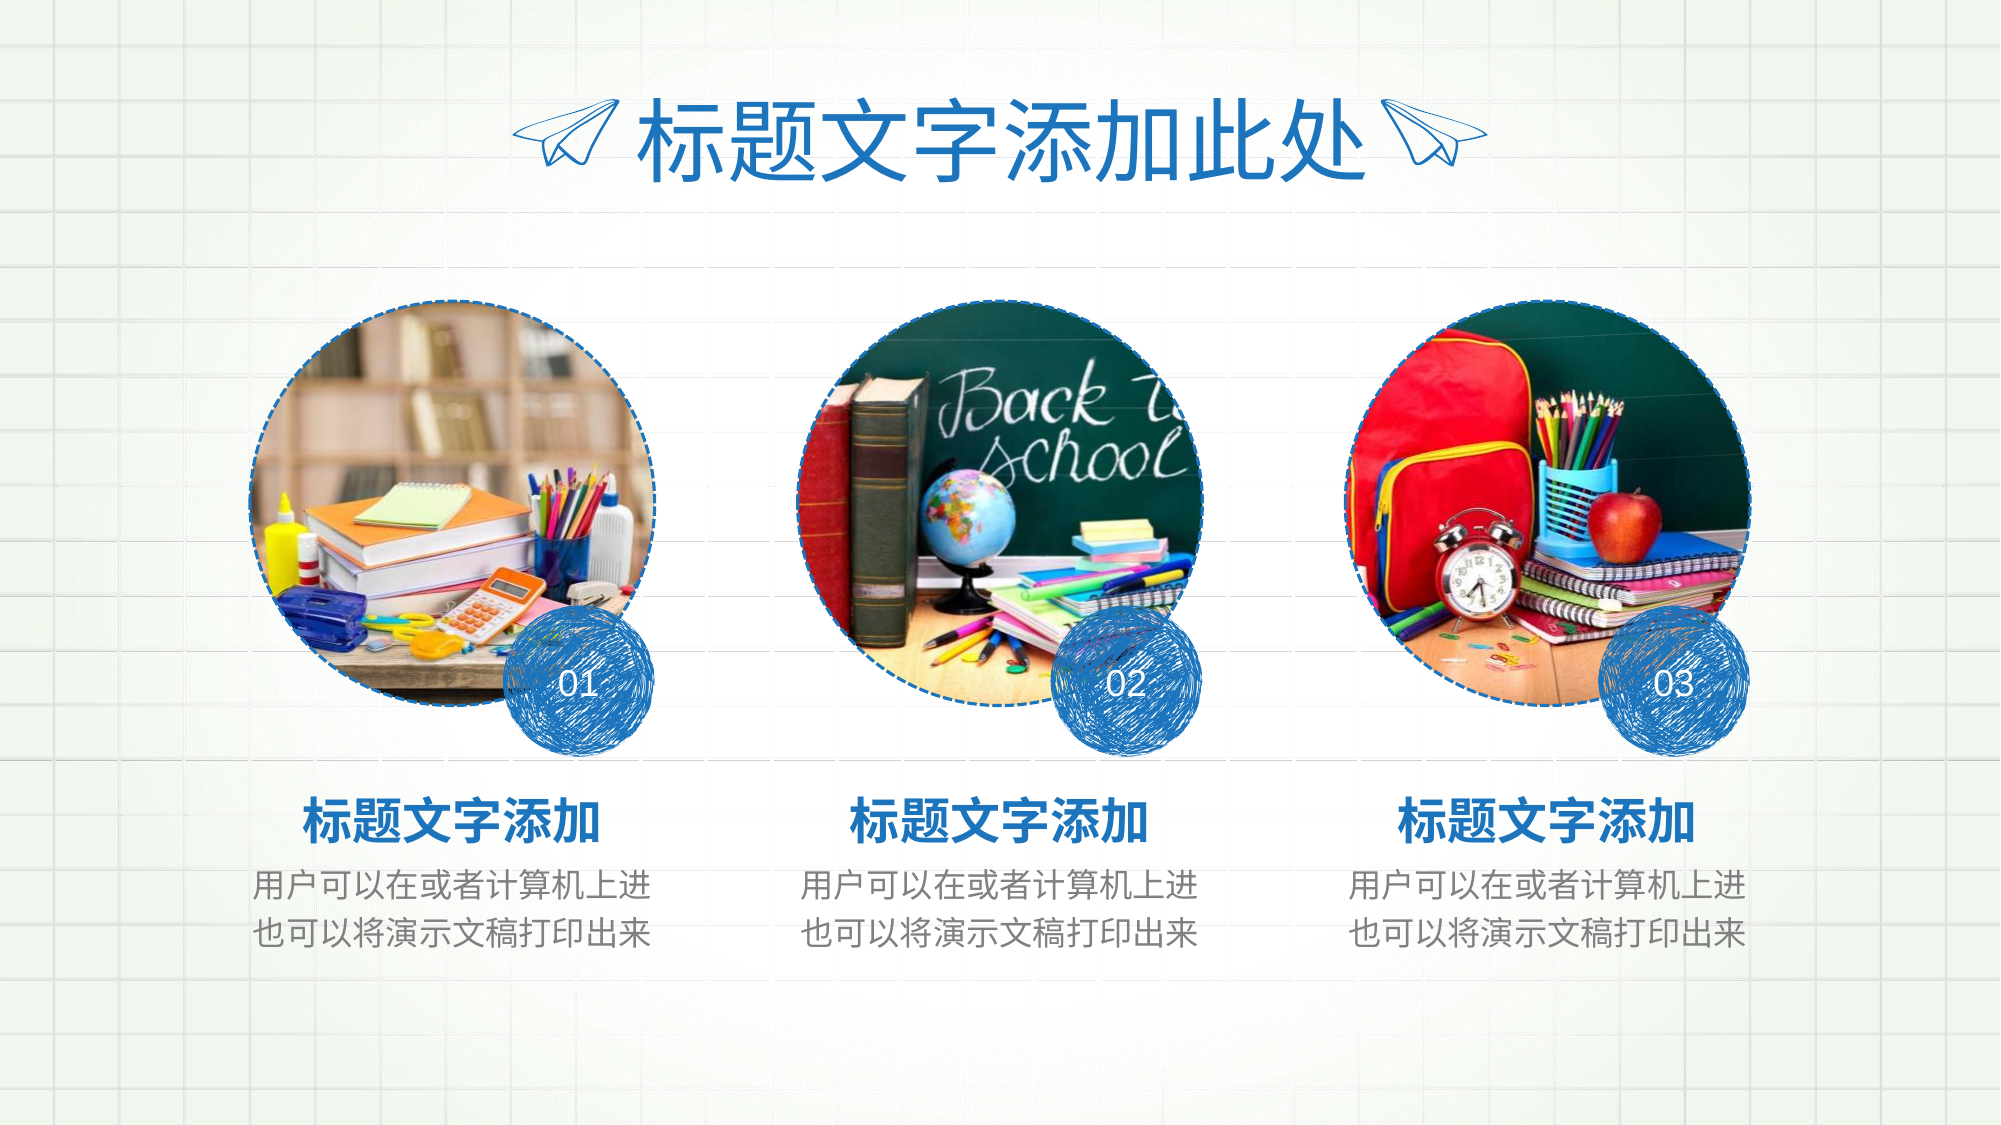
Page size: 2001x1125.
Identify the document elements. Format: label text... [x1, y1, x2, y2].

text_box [225, 769, 680, 962]
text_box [511, 54, 1489, 196]
text_box 02 [1053, 706, 1200, 758]
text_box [1320, 769, 1775, 962]
picture [0, 0, 2000, 1125]
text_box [773, 769, 1227, 962]
text_box 03 [1601, 706, 1747, 758]
text_box 01 [506, 706, 652, 758]
